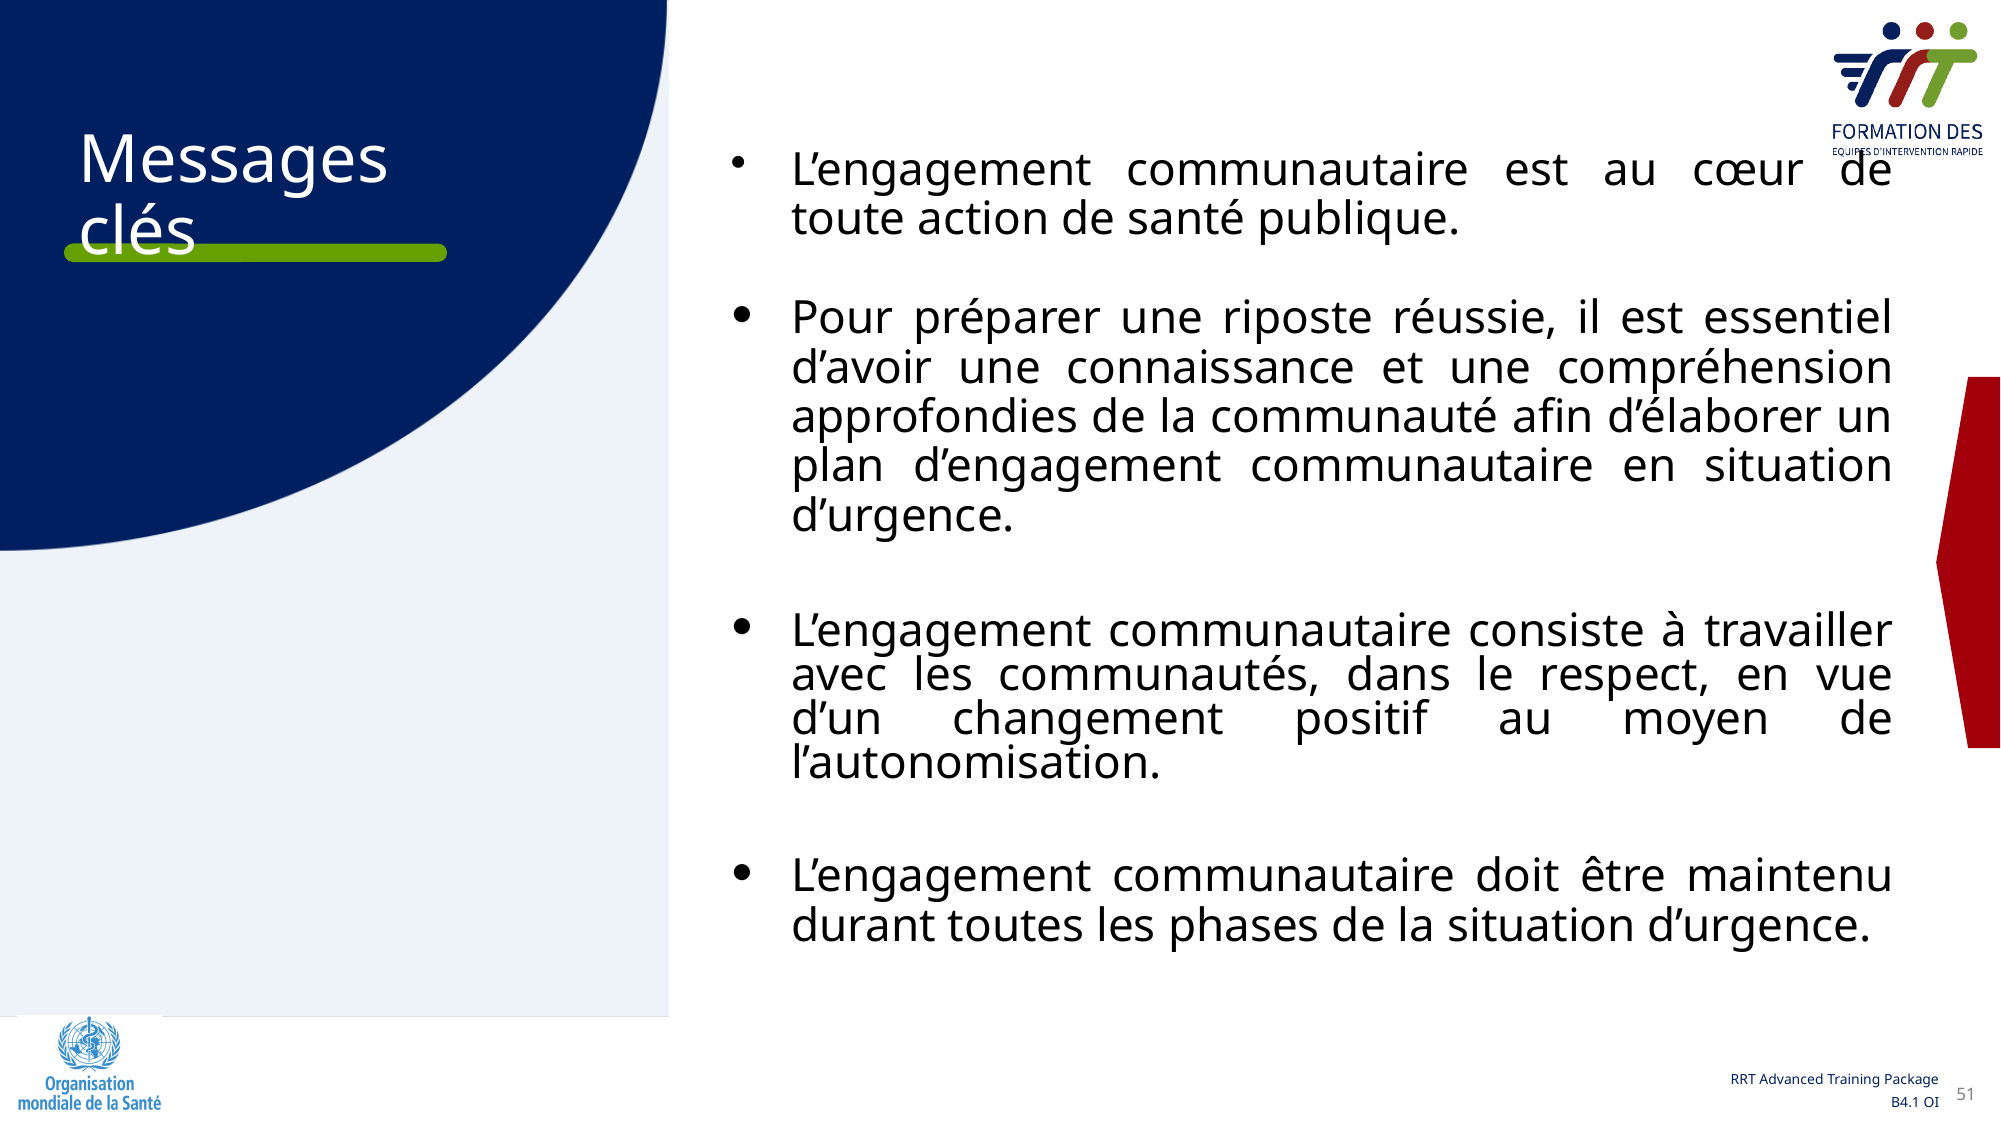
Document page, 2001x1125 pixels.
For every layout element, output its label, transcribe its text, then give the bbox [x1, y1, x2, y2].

title Messages clés [63, 137, 535, 257]
list L’engagement communautaire est au cœur de toute action de santé publique. Pour préparer une riposte réussie, il est essentiel d’avoir une connaissance et une compréhension approfondies de la communauté afin d’élaborer un plan d’engagement communautaire en situation d’urgence. L’engagement communautaire consiste à travailler avec les communautés, dans le respect, en vue d’un changement positif au moyen de l’autonomisation. L’engagement communautaire doit être maintenu durant toutes les phases de la situation d’urgence. [700, 137, 1910, 1049]
picture [1832, 21, 1983, 157]
picture [0, 0, 669, 1111]
